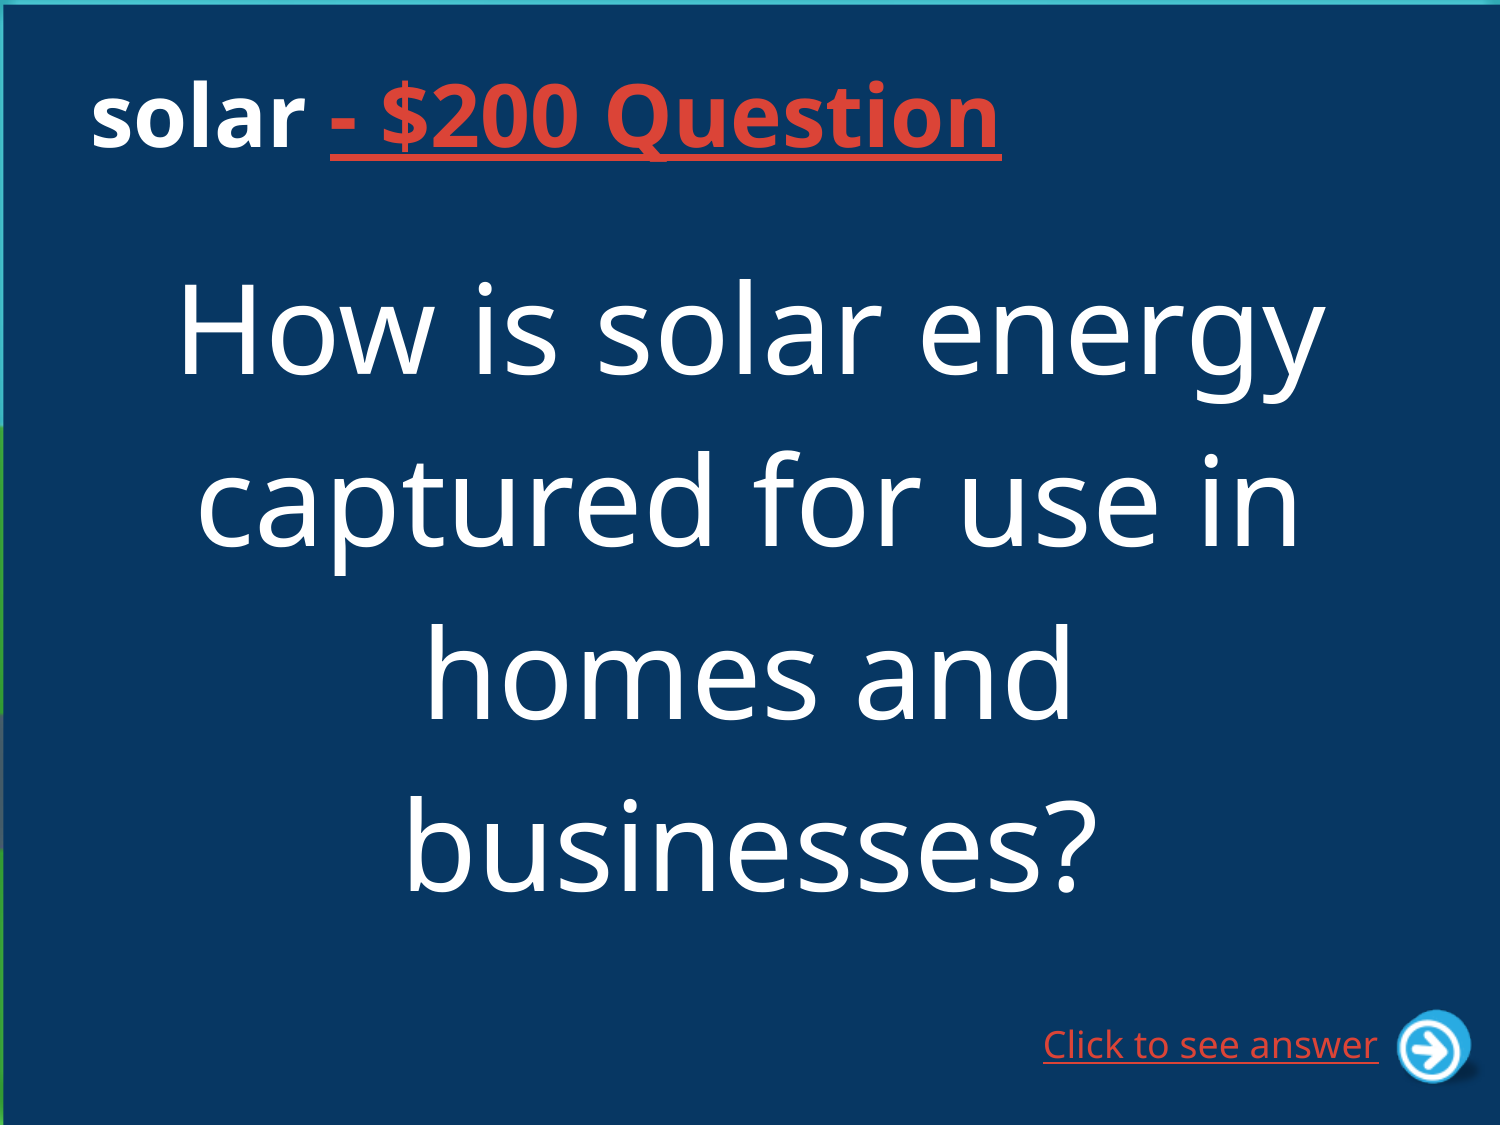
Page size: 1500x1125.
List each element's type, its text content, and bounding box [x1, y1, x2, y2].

picture [1384, 996, 1485, 1097]
title solar - $200 Question [75, 45, 1425, 169]
picture [0, 0, 1500, 1125]
list How is solar energy captured for use in homes and businesses? [75, 169, 1425, 976]
text_box Click to see answer [984, 985, 1438, 1109]
text_box [3, 4, 1500, 1125]
